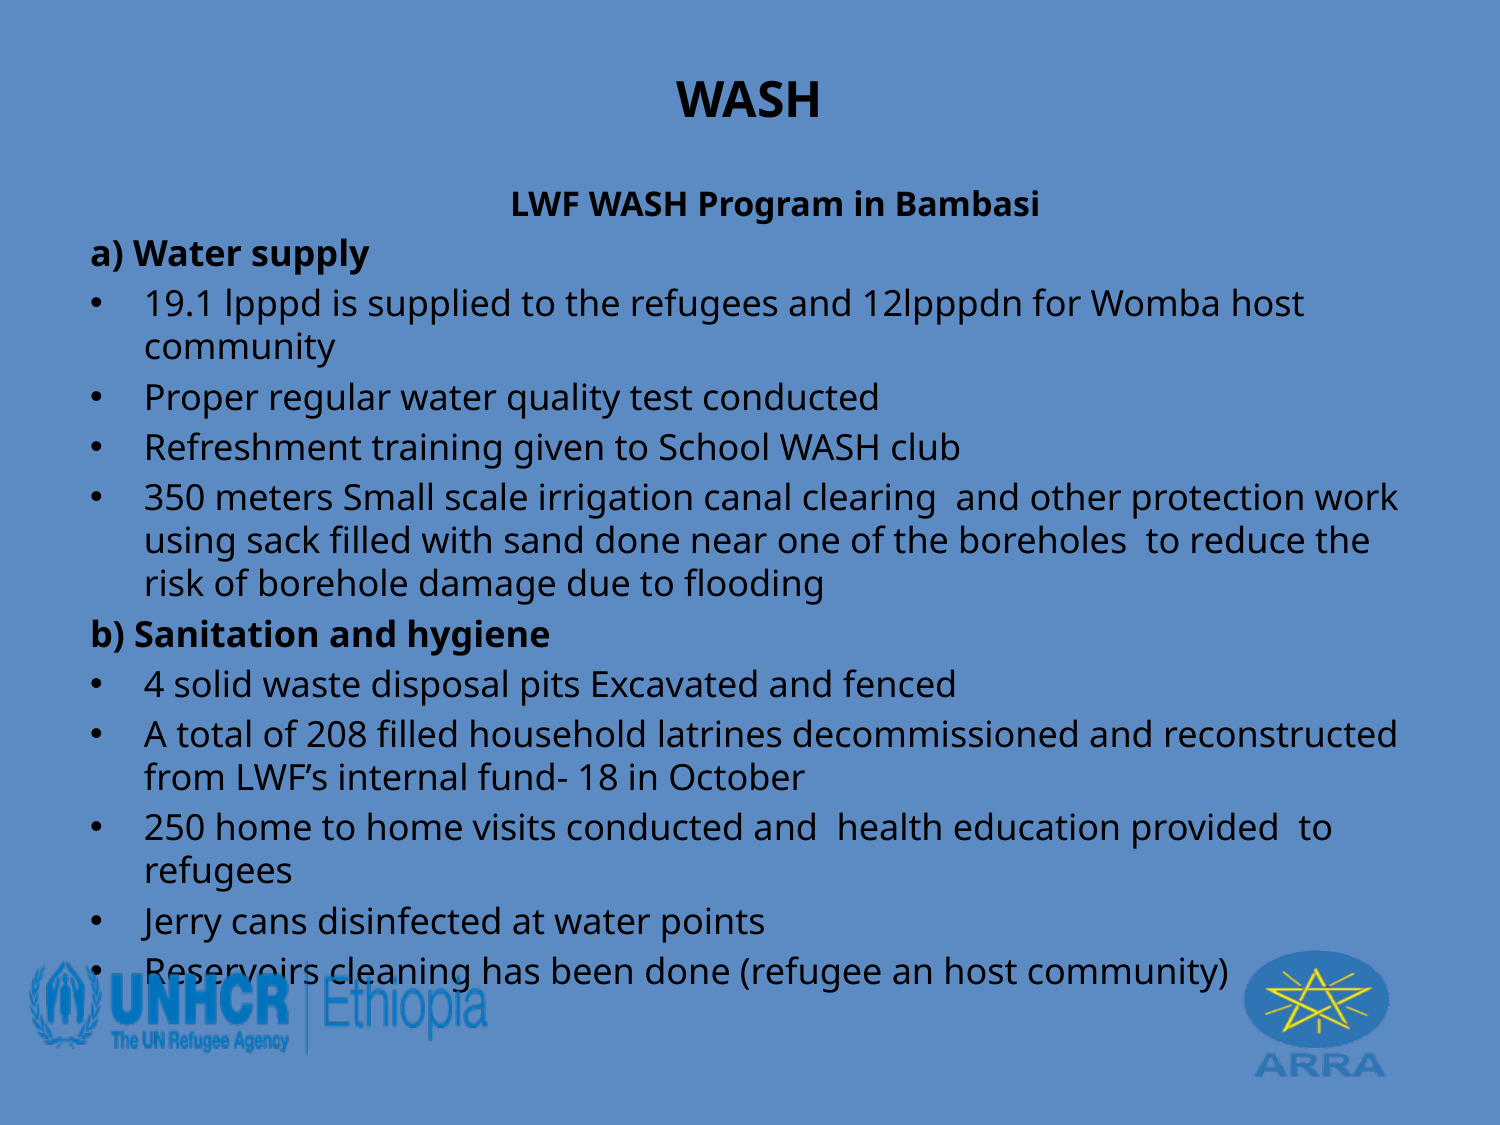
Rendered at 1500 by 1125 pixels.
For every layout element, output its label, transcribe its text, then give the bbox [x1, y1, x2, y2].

list LWF WASH Program in Bambasi a) Water supply 19.1 lpppd is supplied to the refugees and 12lpppdn for Womba host community Proper regular water quality test conducted Refreshment training given to School WASH club 350 meters Small scale irrigation canal clearing and other protection work using sack filled with sand done near one of the boreholes to reduce the risk of borehole damage due to flooding b) Sanitation and hygiene 4 solid waste disposal pits Excavated and fenced A total of 208 filled household latrines decommissioned and reconstructed from LWF’s internal fund- 18 in October 250 home to home visits conducted and health education provided to refugees Jerry cans disinfected at water points Reservoirs cleaning has been done (refugee an host community) [75, 174, 1425, 1005]
picture [1224, 949, 1413, 1104]
picture [0, 912, 488, 1104]
title WASH [75, 45, 1425, 150]
